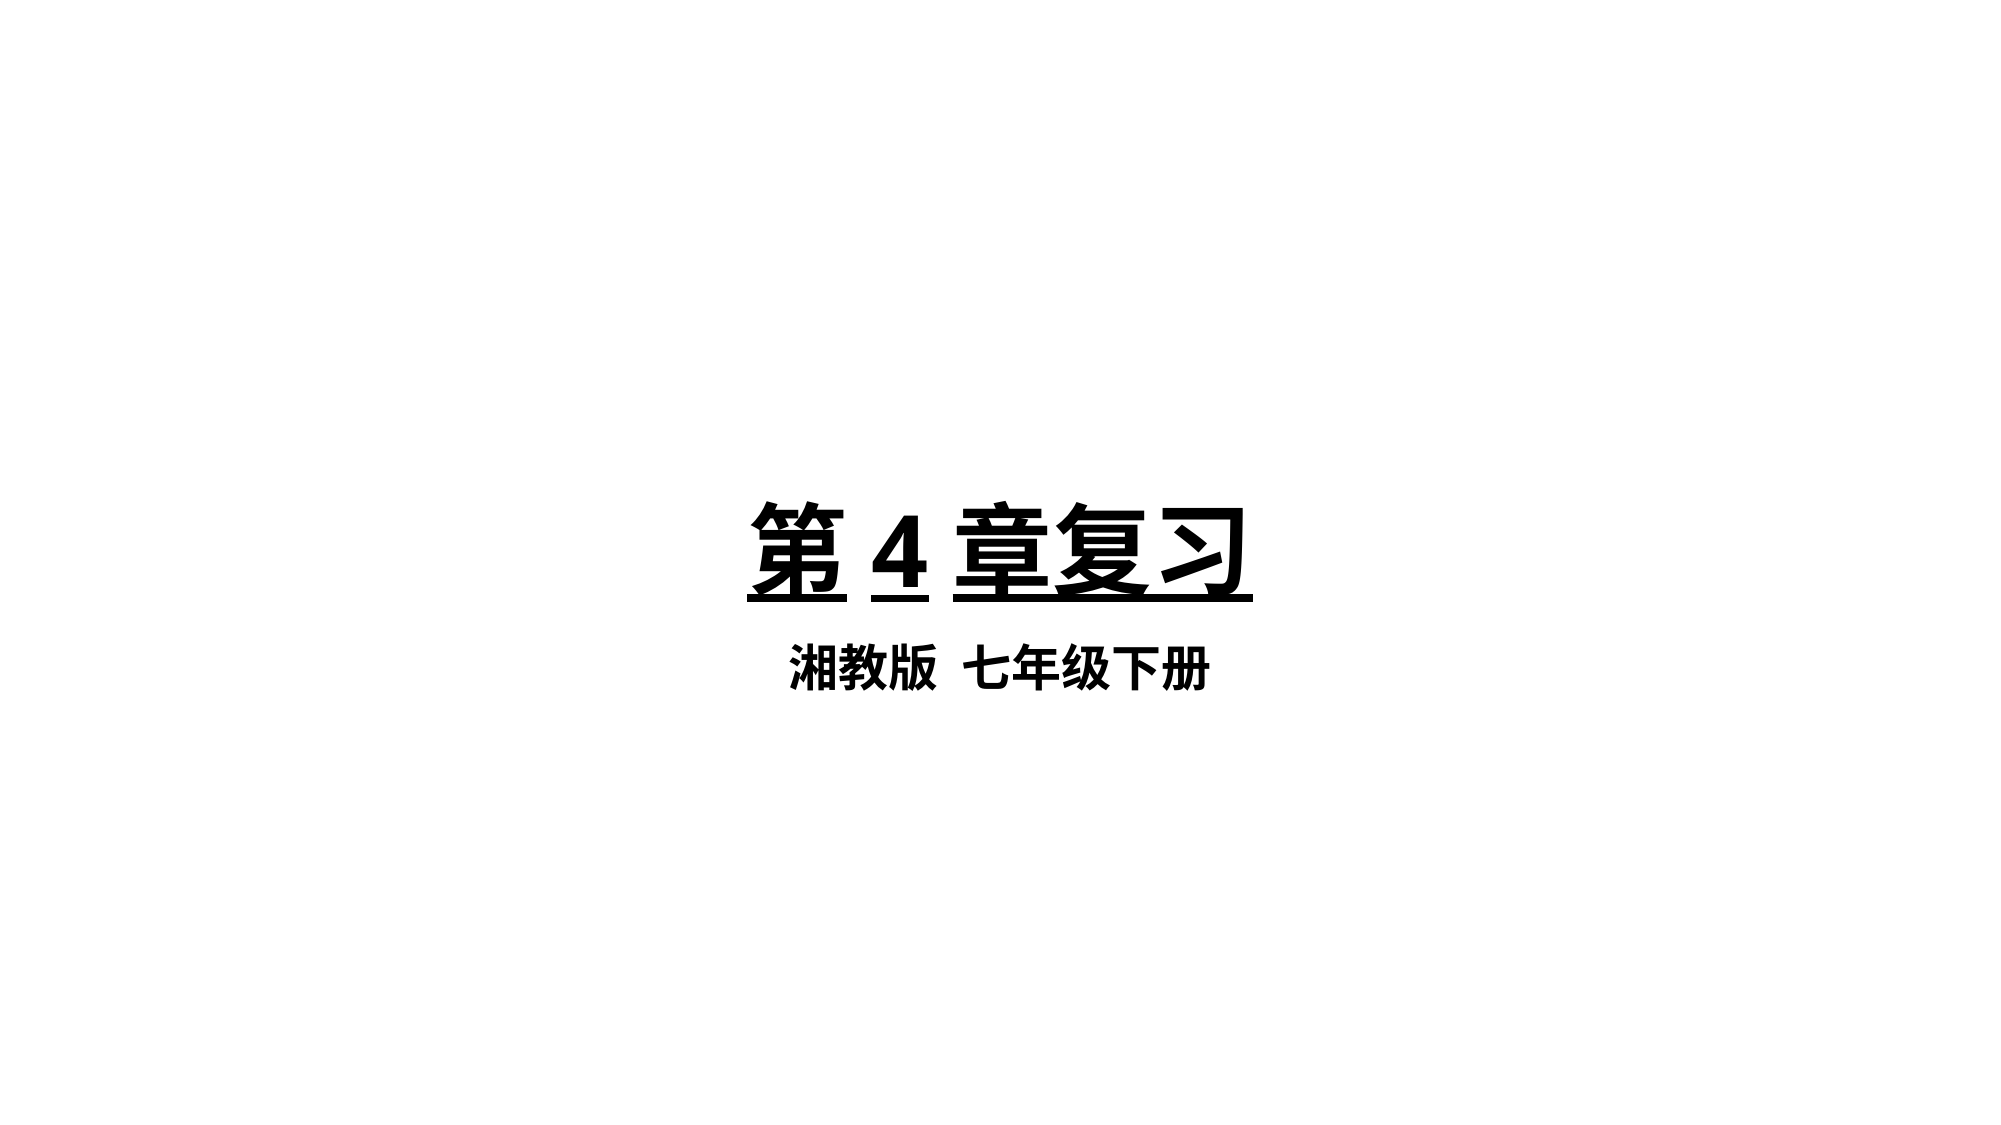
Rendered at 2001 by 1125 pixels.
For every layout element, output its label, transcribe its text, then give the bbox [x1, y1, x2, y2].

text_box 第4章复习 [249, 479, 1750, 615]
text_box 湘教版 七年级下册 [249, 629, 1750, 704]
